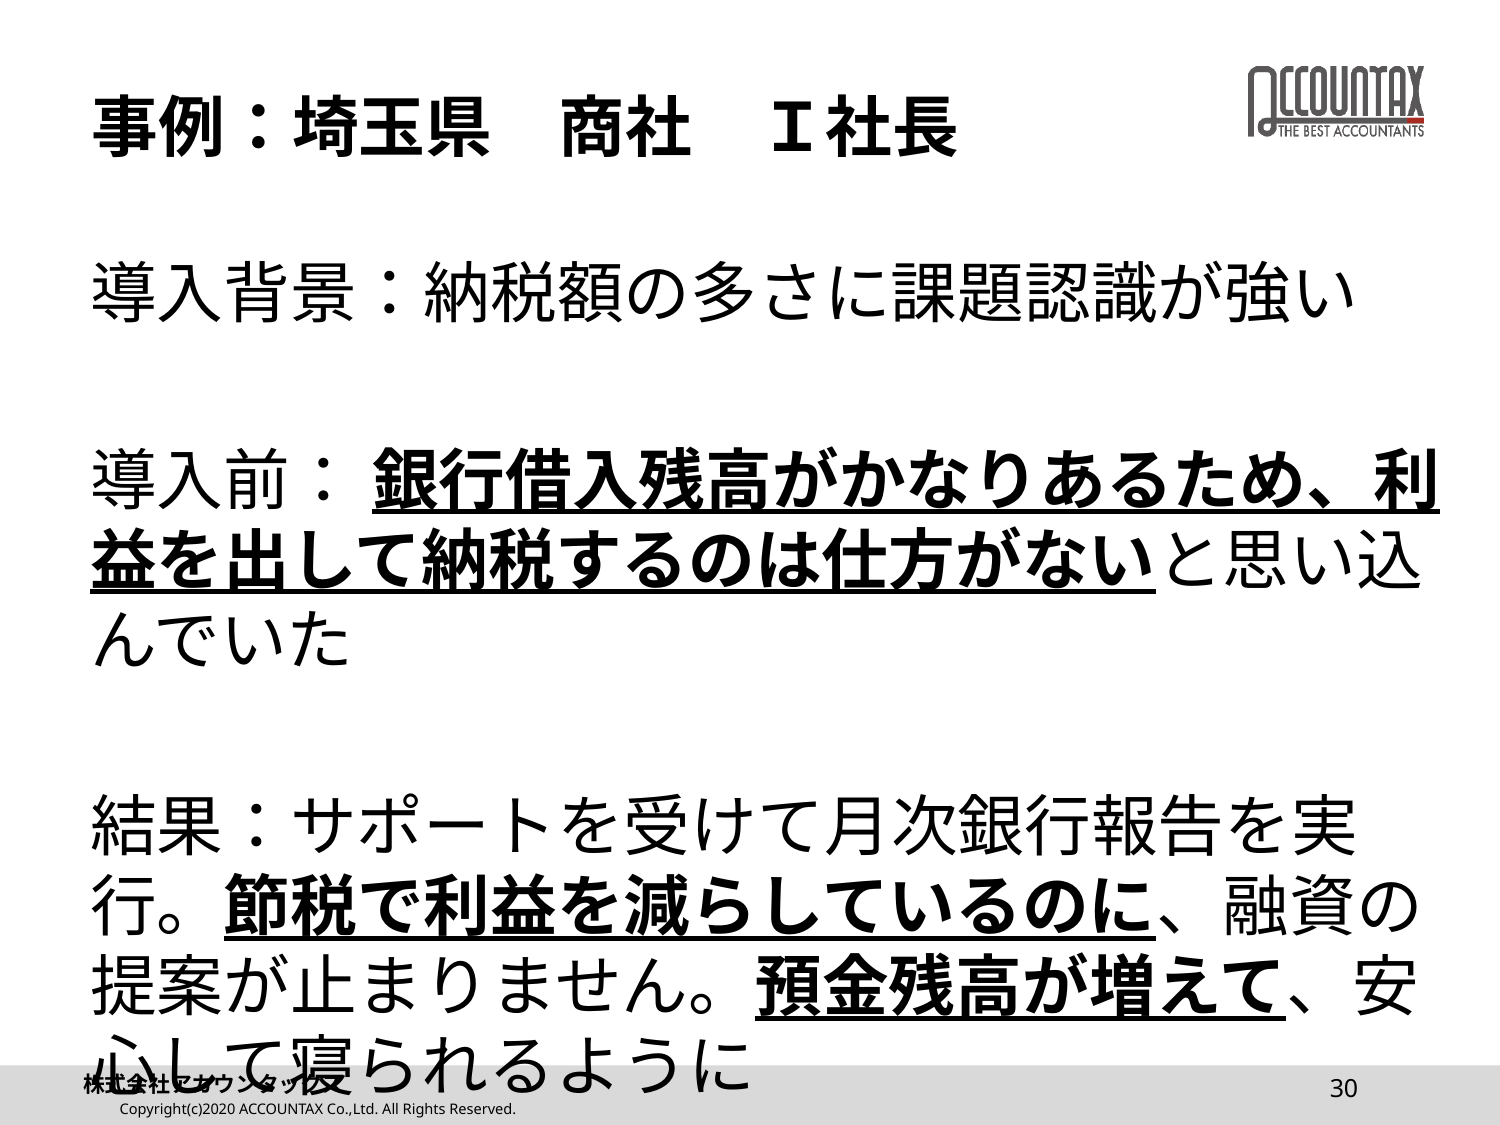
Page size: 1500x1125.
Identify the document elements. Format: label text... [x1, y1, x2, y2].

list 導入背景：納税額の多さに課題認識が強い 導入前： 銀行借入残高がかなりあるため、利益を出して納税するのは仕方がないと思い込んでいた 結果：サポートを受けて月次銀行報告を実行。節税で利益を減らしているのに、融資の提案が止まりません。預金残高が増えて、安心して寝られるように [75, 243, 1483, 986]
slide_number 30 [1266, 1064, 1422, 1118]
title 事例：埼玉県 商社 Ｉ社長 [76, 31, 1267, 219]
picture [1267, 66, 1424, 137]
